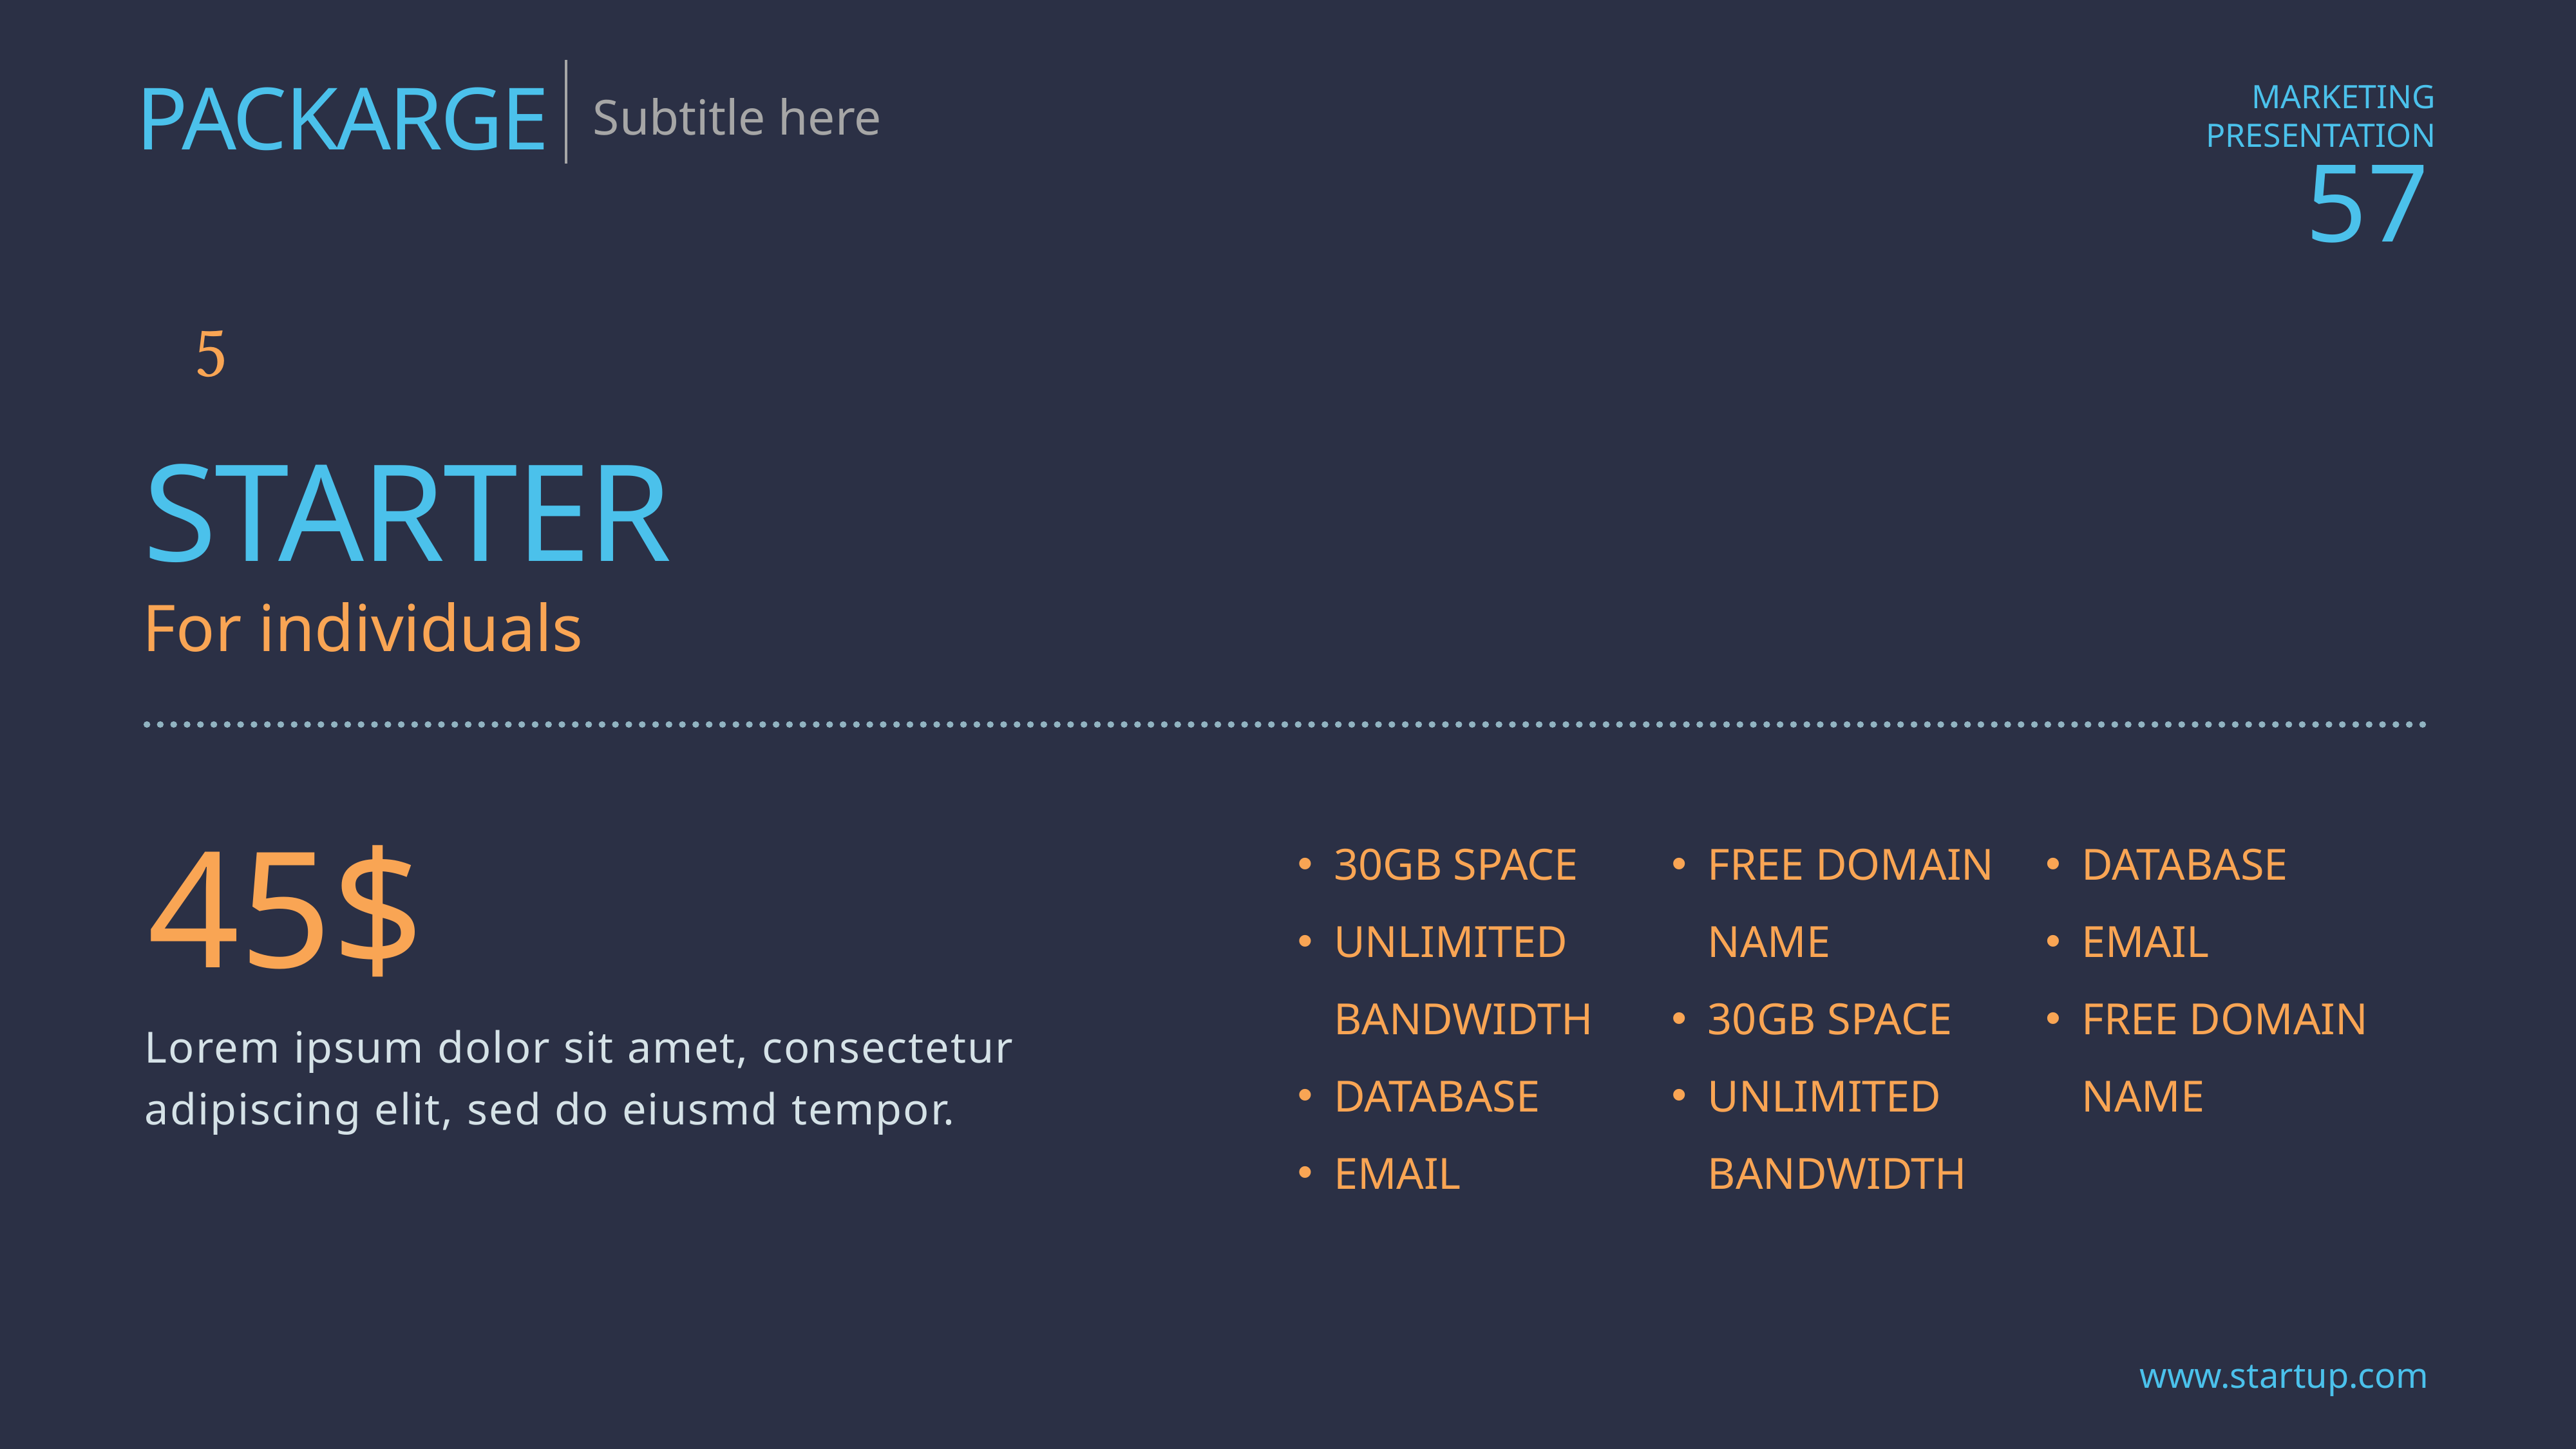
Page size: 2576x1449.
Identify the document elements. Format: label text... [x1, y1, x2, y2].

text_box For individuals [142, 587, 583, 665]
text_box  [194, 243, 229, 398]
text_box Subtitle here [583, 81, 891, 149]
text_box STARTER [143, 426, 672, 588]
text_box 45$ [147, 806, 424, 1000]
text_box PACKARGE [136, 63, 549, 167]
text_box 30GB SPACE UNLIMITED BANDWIDTH DATABASE EMAIL FREE DOMAIN NAME 30GB SPACE UNLIMITED BANDWIDTH DATABASE EMAIL FREE DOMAIN NAME [1287, 806, 2429, 1235]
text_box Lorem ipsum dolor sit amet, consectetur adipiscing elit, sed do eiusmd tempor. [144, 1009, 1043, 1133]
